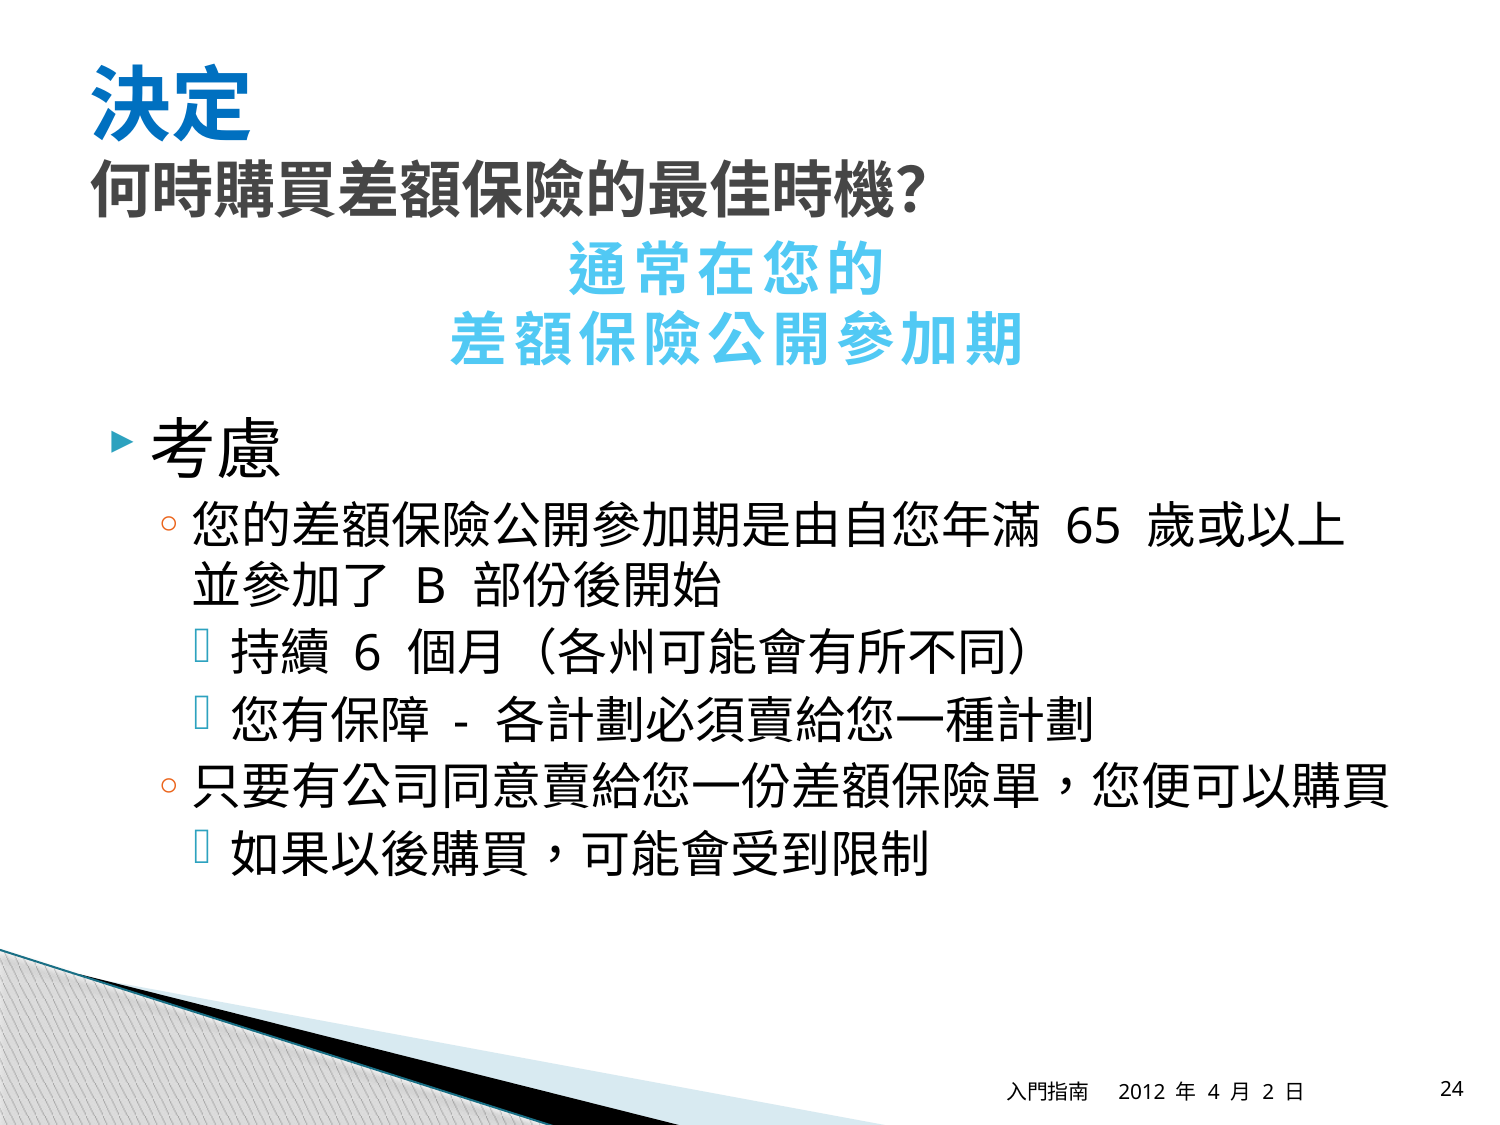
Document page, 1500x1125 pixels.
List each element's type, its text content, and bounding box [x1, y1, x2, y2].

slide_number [1105, 1051, 1418, 1112]
list 考慮 您的差額保險公開參加期是由自您年滿 65 歲或以上 並參加了 B 部份後開始 持續 6 個月（各州可能會有所不同） 您有保障 - 各計劃必須賣給您一種計劃 只要有公司同意賣給您一份差額保險單，您便可以購買 如果以後購買，可能會受到限制 [75, 243, 1425, 986]
title 決定 何時購買差額保險的最佳時機？ [75, 45, 1425, 233]
footer 入門指南 [718, 1051, 1105, 1112]
slide_number 24 [1418, 1051, 1479, 1112]
text_box 通常在您的 差額保險公開參加期 [155, 224, 1318, 380]
